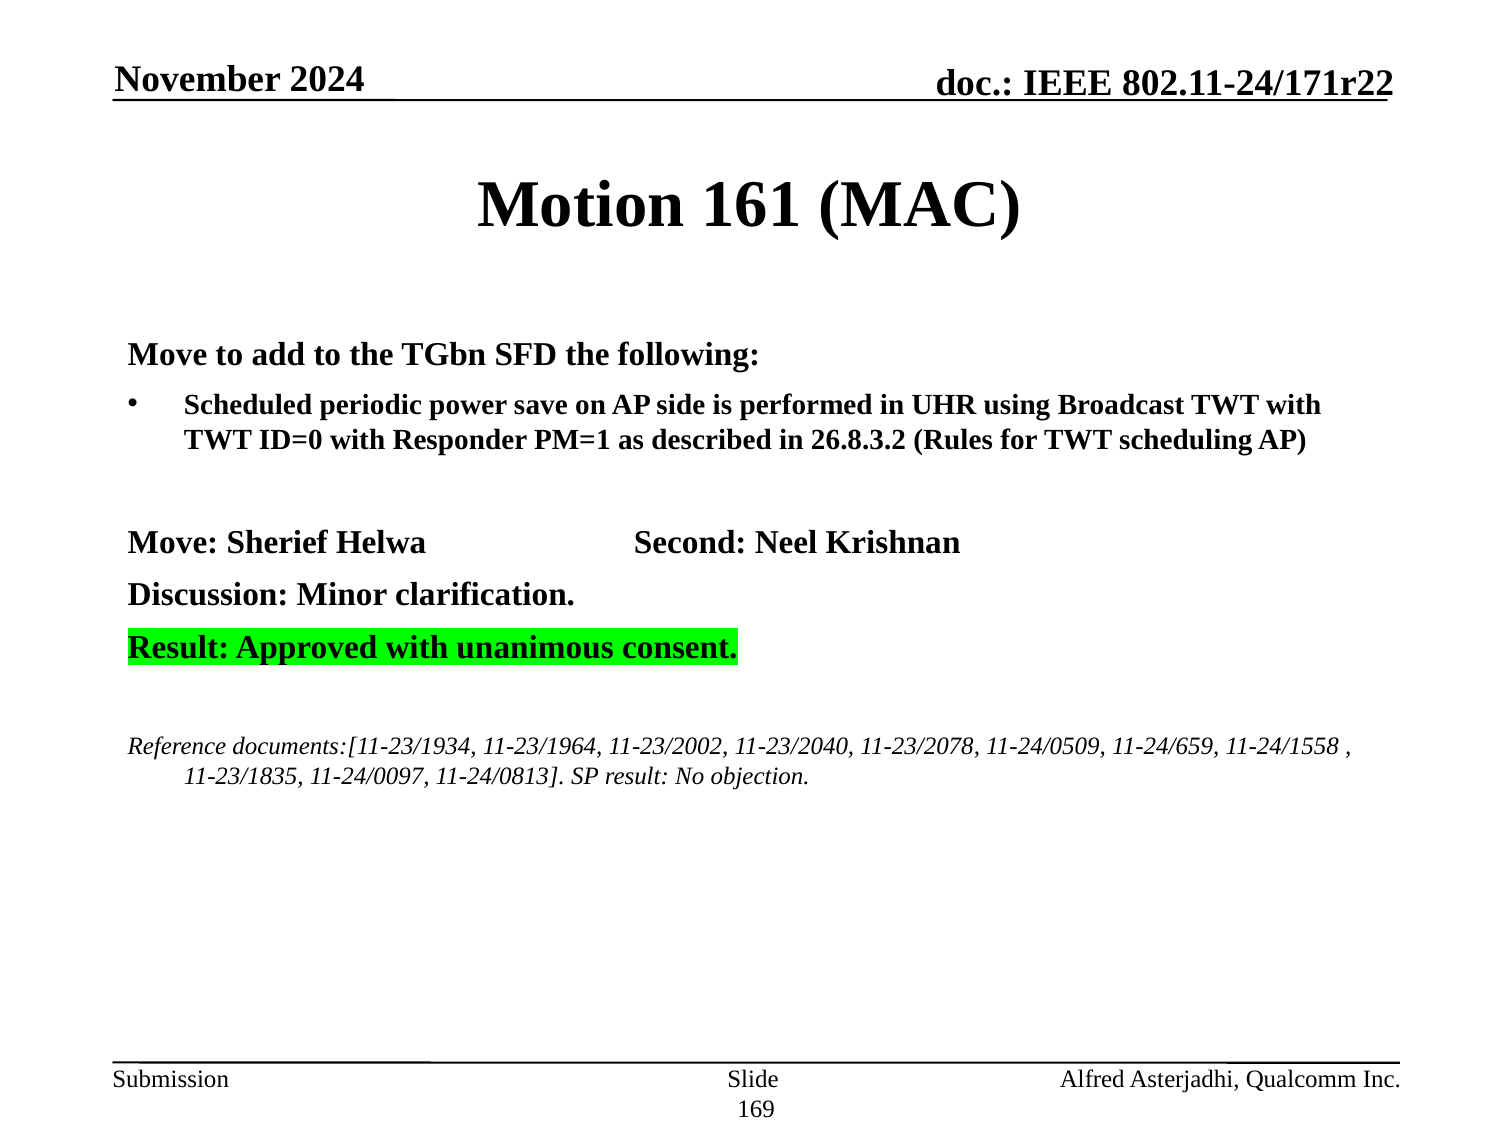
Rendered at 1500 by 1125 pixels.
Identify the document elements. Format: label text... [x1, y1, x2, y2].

title Motion 161 (MAC) [112, 112, 1388, 288]
slide_number Slide 169 [712, 1061, 800, 1123]
list Move to add to the TGbn SFD the following: Scheduled periodic power save on AP side is performed in UHR using Broadcast TWT with TWT ID=0 with Responder PM=1 as described in 26.8.3.2 (Rules for TWT scheduling AP) Move: Sherief Helwa Second: Neel Krishnan Discussion: Minor clarification. Result: Approved with unanimous consent. Reference documents:[11-23/1934, 11-23/1964, 11-23/2002, 11-23/2040, 11-23/2078, 11-24/0509, 11-24/659, 11-24/1558 , 11-23/1835, 11-24/0097, 11-24/0813]. SP result: No objection. [112, 324, 1388, 1000]
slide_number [114, 54, 423, 100]
footer Alfred Asterjadhi, Qualcomm Inc. [878, 1061, 1402, 1093]
